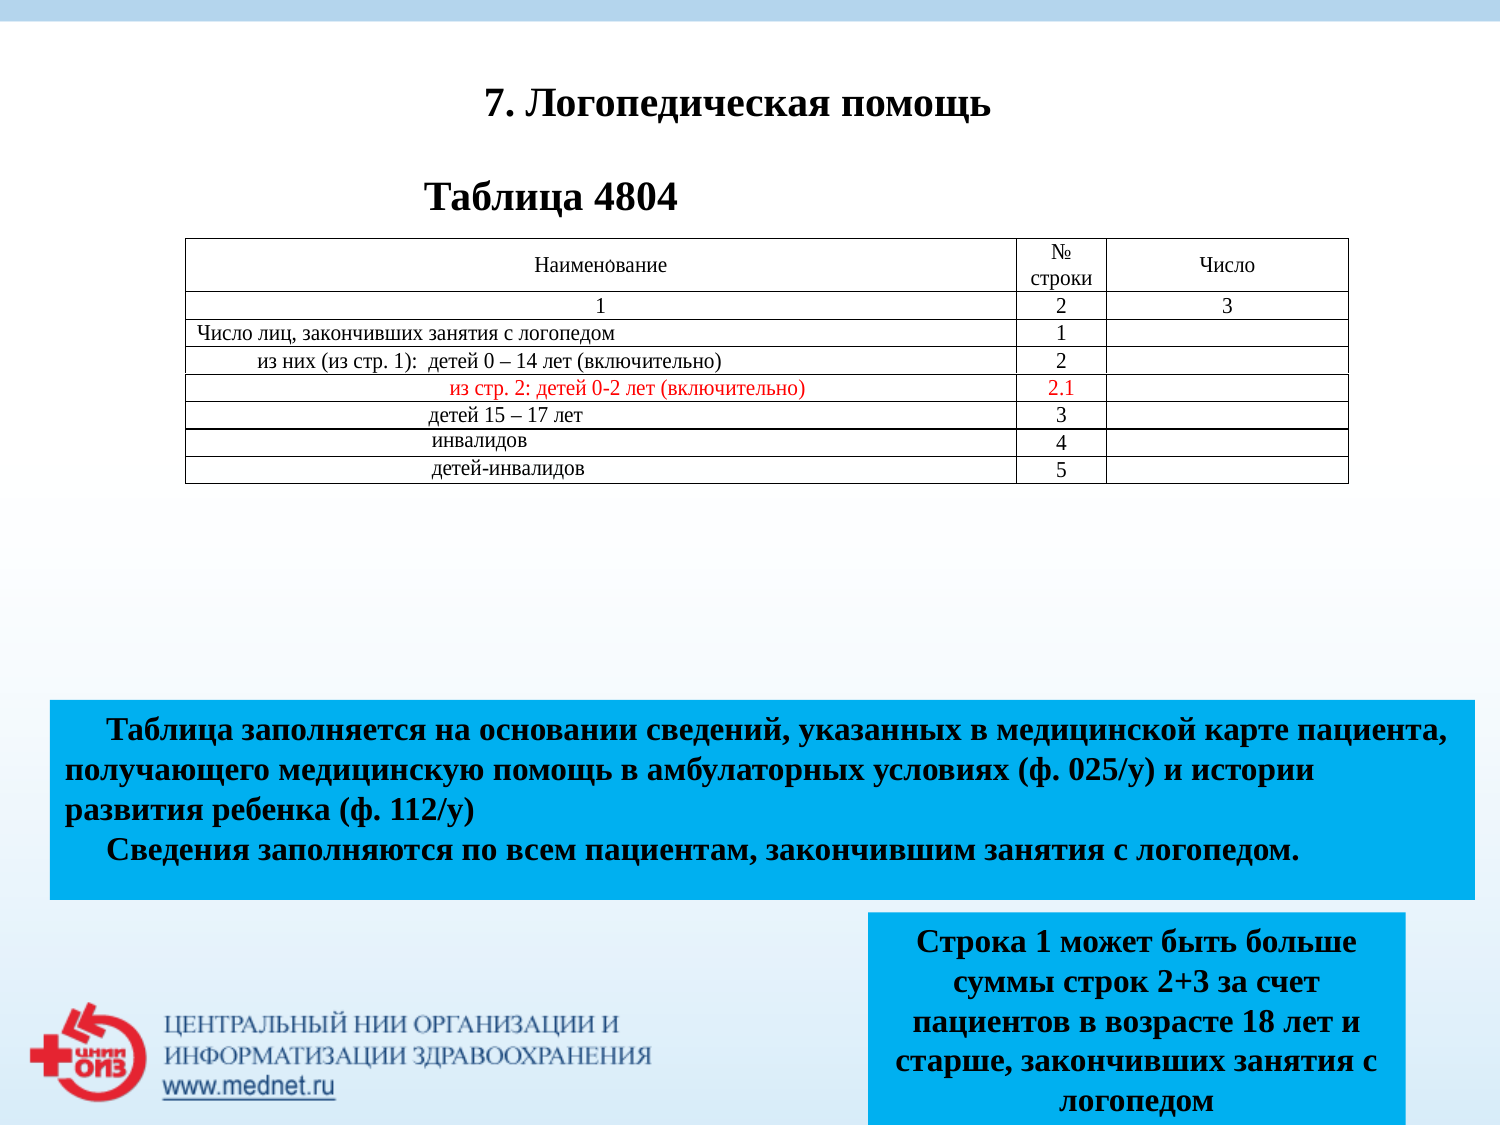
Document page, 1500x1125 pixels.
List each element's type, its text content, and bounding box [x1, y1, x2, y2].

text_box Строка 1 может быть больше суммы строк 2+3 за счет пациентов в возрасте 18 лет и старше, закончивших занятия с логопедом [868, 912, 1406, 1125]
title Таблица 4804 [37, 162, 1075, 225]
text_box 7. Логопедическая помощь [37, 62, 1438, 138]
picture [0, 0, 1500, 1125]
text_box Таблица заполняется на основании сведений, указанных в медицинской карте пациента, получающего медицинскую помощь в амбулаторных условиях (ф. 025/у) и истории развития ребенка (ф. 112/у) Сведения заполняются по всем пациентам, закончившим занятия с логопедом. [49, 699, 1475, 900]
